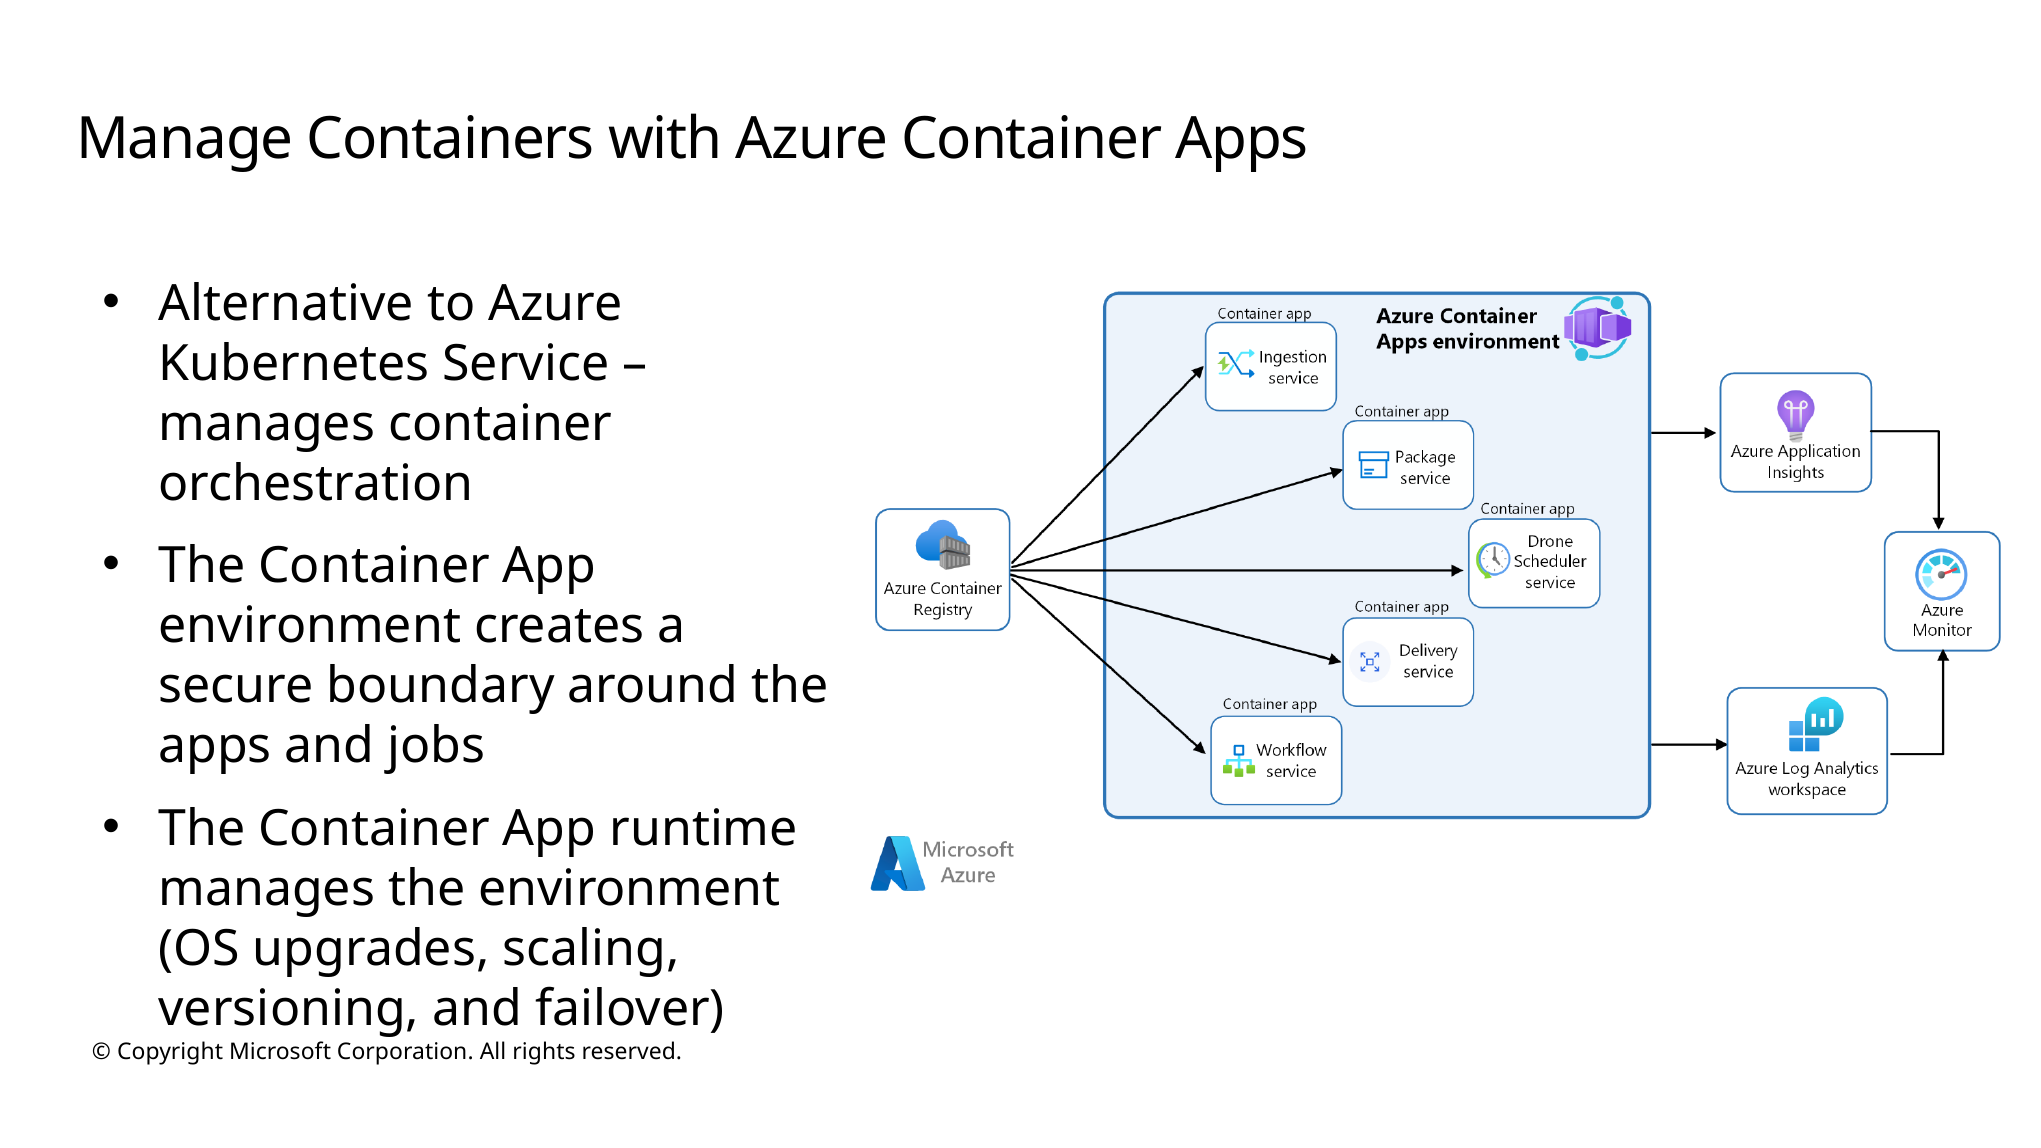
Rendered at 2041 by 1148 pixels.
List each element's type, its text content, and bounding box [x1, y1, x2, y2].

text_box Alternative to Azure Kubernetes Service – manages container orchestration The Container App environment creates a secure boundary around the apps and jobs The Container App runtime manages the environment (OS upgrades, scaling, versioning, and failover) [72, 247, 868, 1017]
picture [867, 291, 2001, 901]
title Manage Containers with Azure Container Apps [76, 93, 1968, 230]
